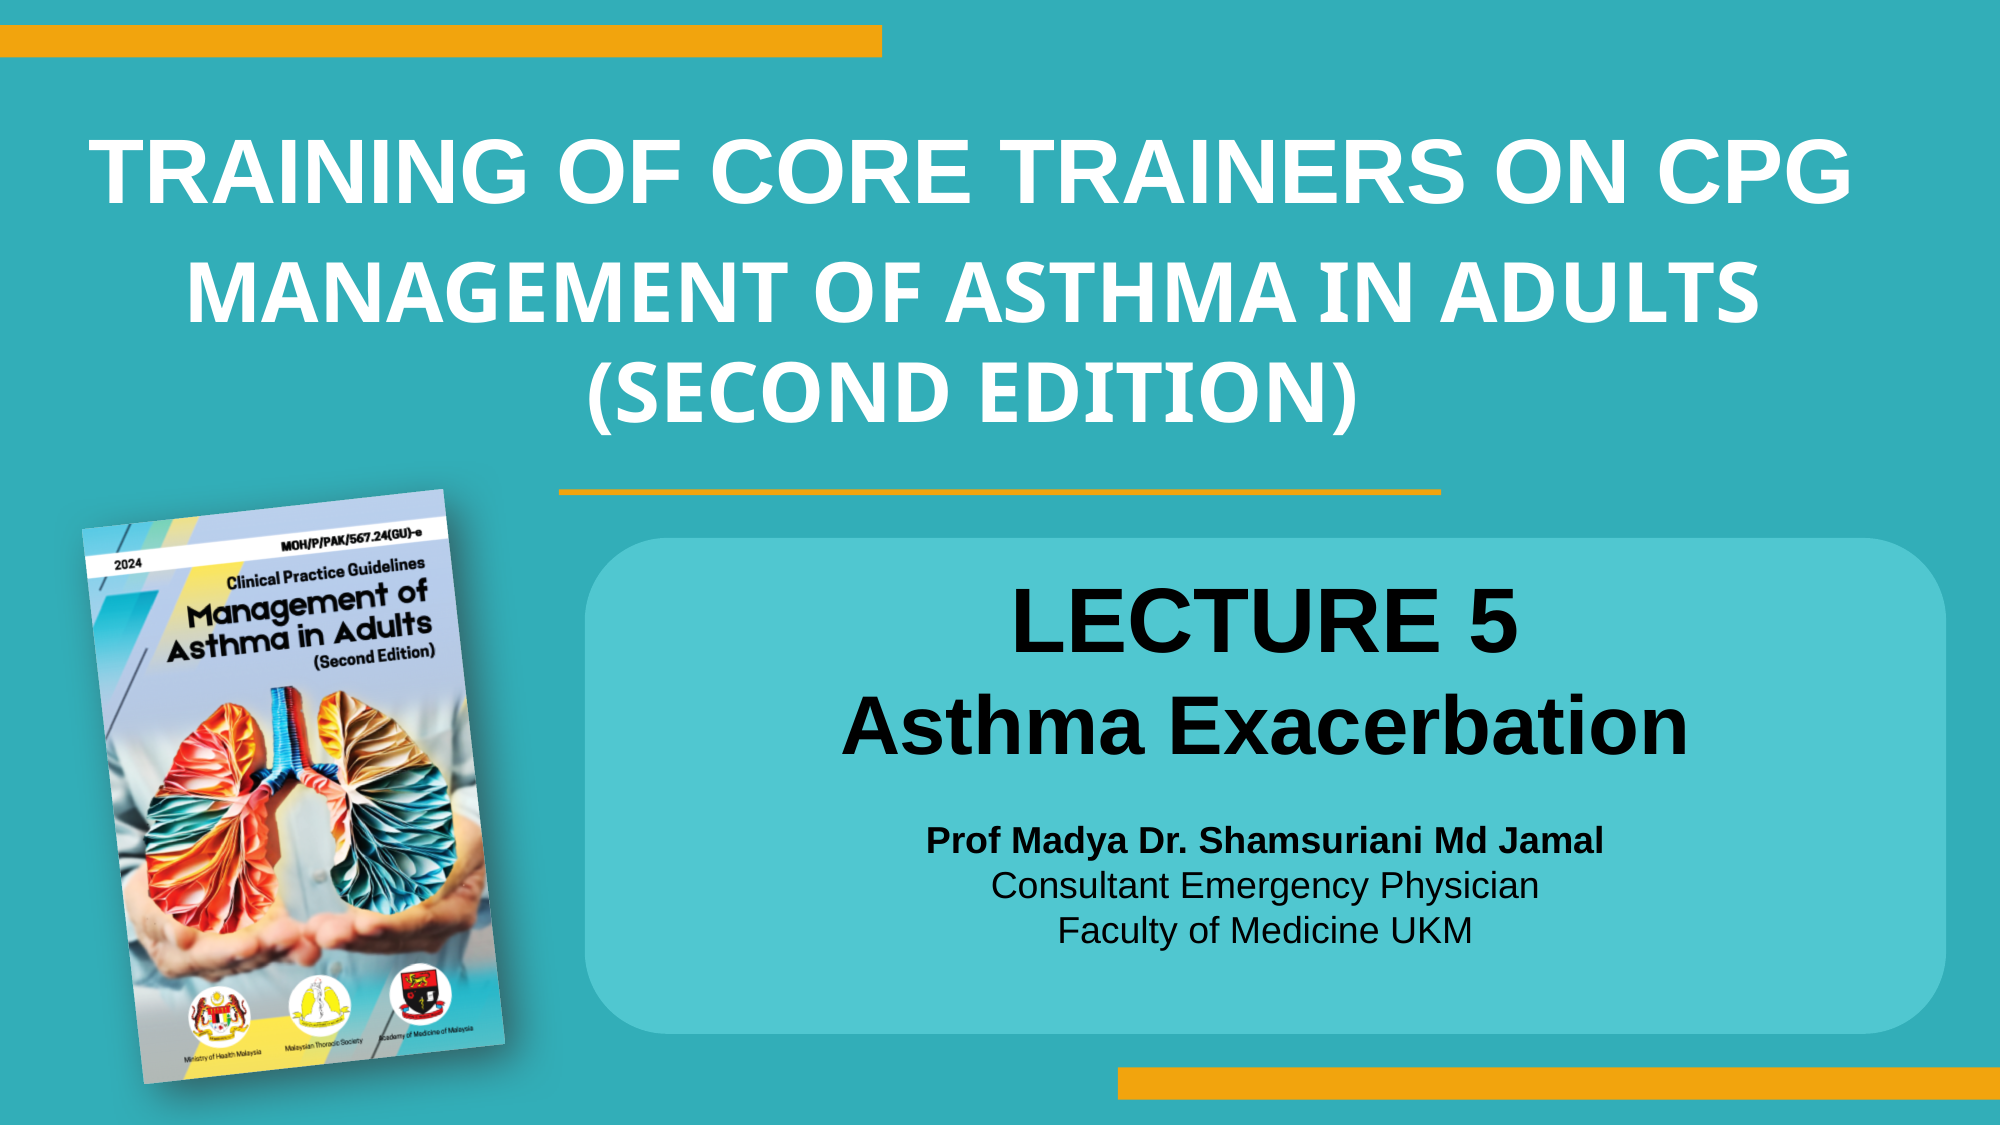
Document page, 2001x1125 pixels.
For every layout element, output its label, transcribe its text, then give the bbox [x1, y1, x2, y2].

text_box Prof Madya Dr. Shamsuriani Md Jamal​ Consultant Emergency Physician Faculty of Medicine UKM [869, 808, 1662, 959]
list TRAINING OF CORE TRAINERS ON CPG MANAGEMENT OF ASTHMA IN ADULTS (SECOND EDITION) [61, 119, 1885, 432]
list LECTURE 5 Asthma Exacerbation [686, 510, 1845, 822]
picture [83, 489, 505, 1084]
text_box [584, 537, 1947, 1034]
text_box [0, 25, 883, 58]
text_box [558, 489, 1442, 496]
text_box [1117, 1067, 2000, 1100]
